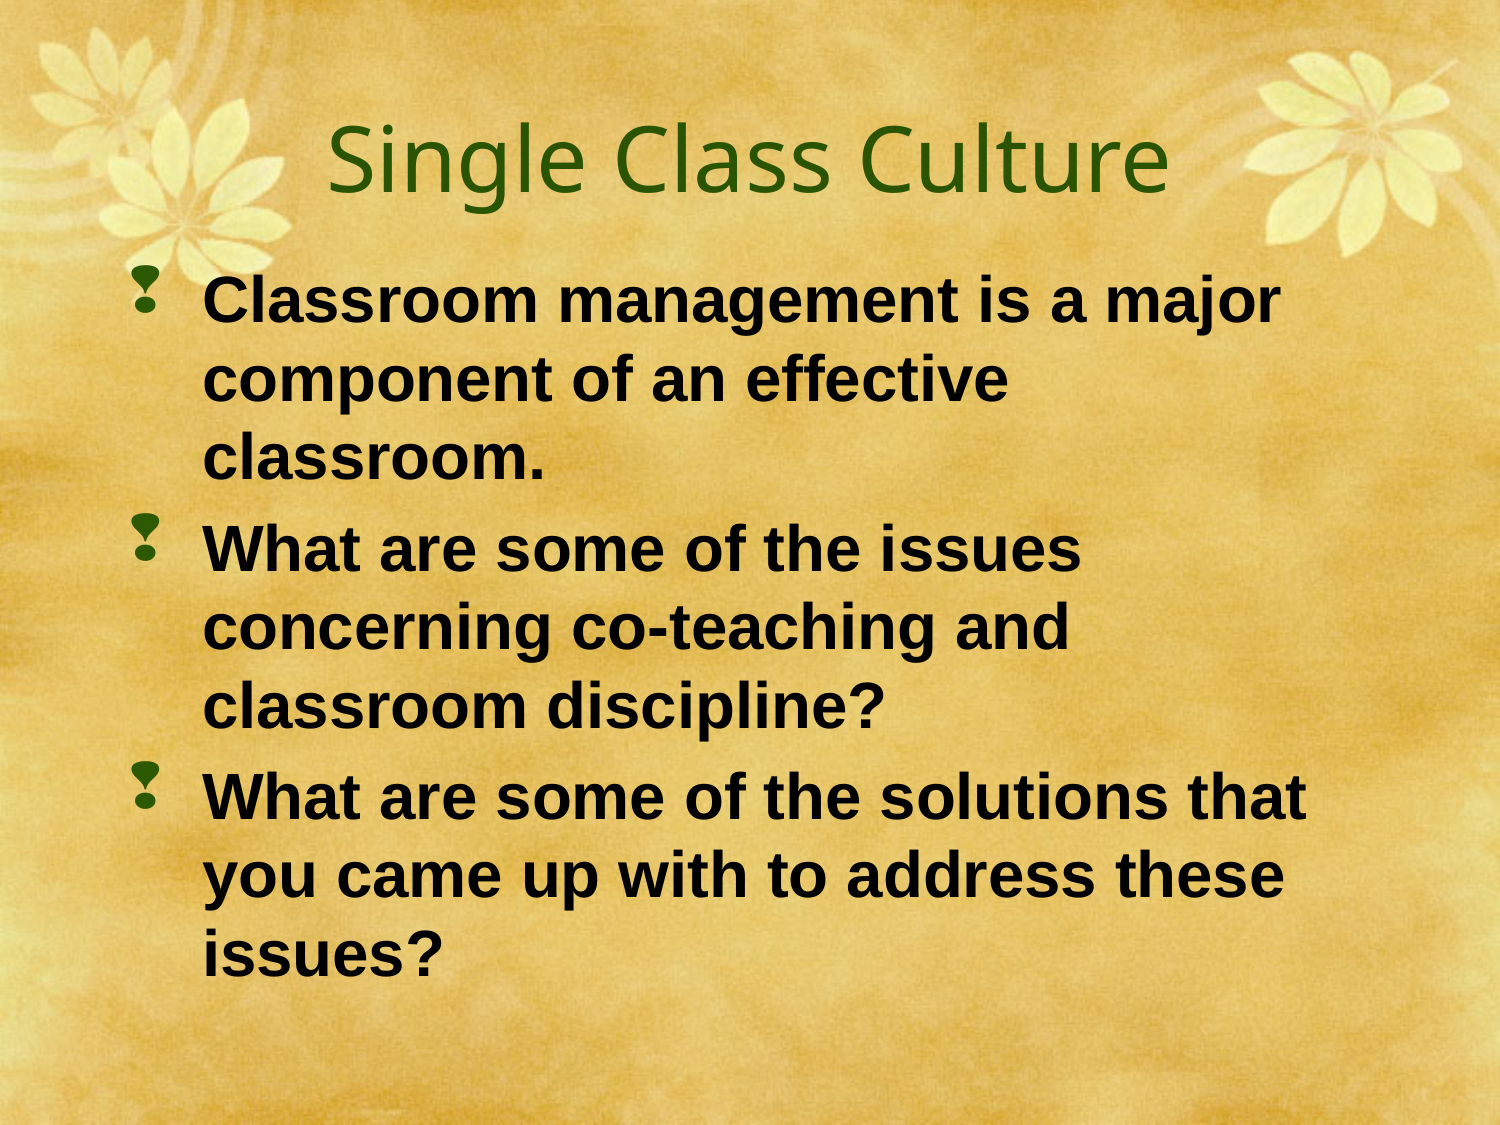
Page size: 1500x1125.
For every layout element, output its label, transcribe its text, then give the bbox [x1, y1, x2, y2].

picture [0, 0, 1500, 1125]
list Classroom management is a major component of an effective classroom. What are some of the issues concerning co-teaching and classroom discipline? What are some of the solutions that you came up with to address these issues? [112, 249, 1388, 1001]
title Single Class Culture [112, 99, 1388, 213]
